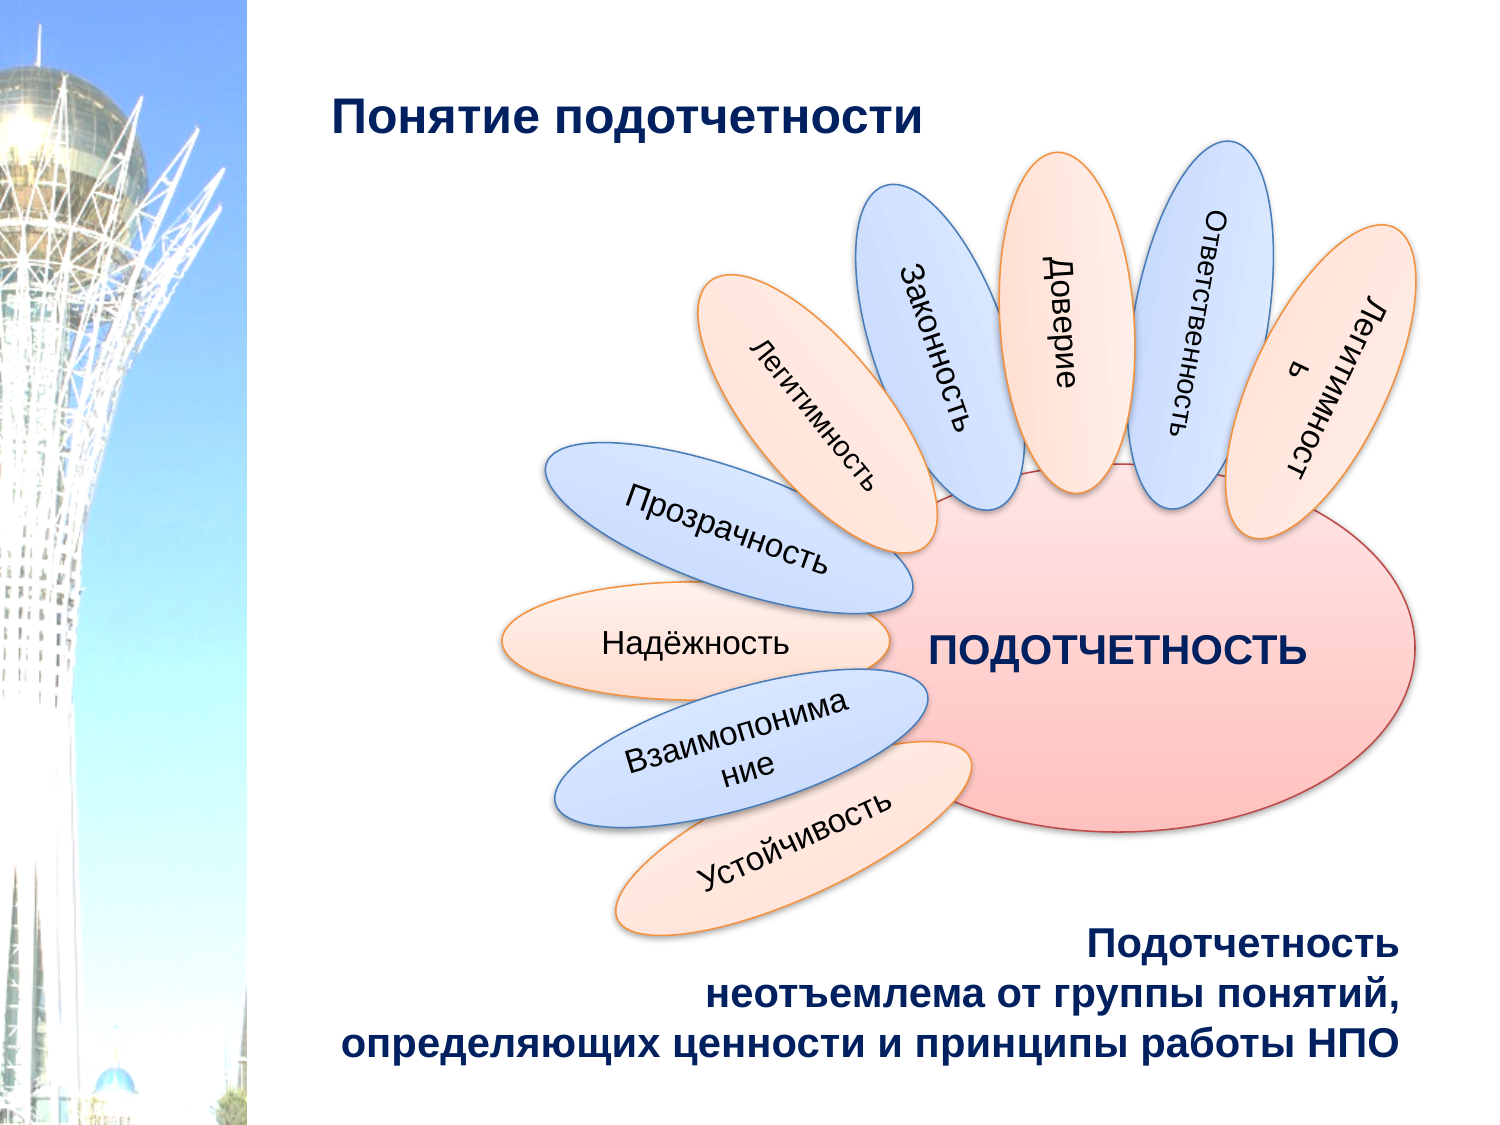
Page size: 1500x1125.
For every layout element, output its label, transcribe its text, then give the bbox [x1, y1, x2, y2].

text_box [501, 138, 1416, 898]
text_box Подотчетность неотъемлема от группы понятий, определяющих ценности и принципы работы НПО [289, 908, 1416, 1074]
text_box Понятие подотчетности [316, 76, 939, 151]
picture [0, 0, 247, 1125]
